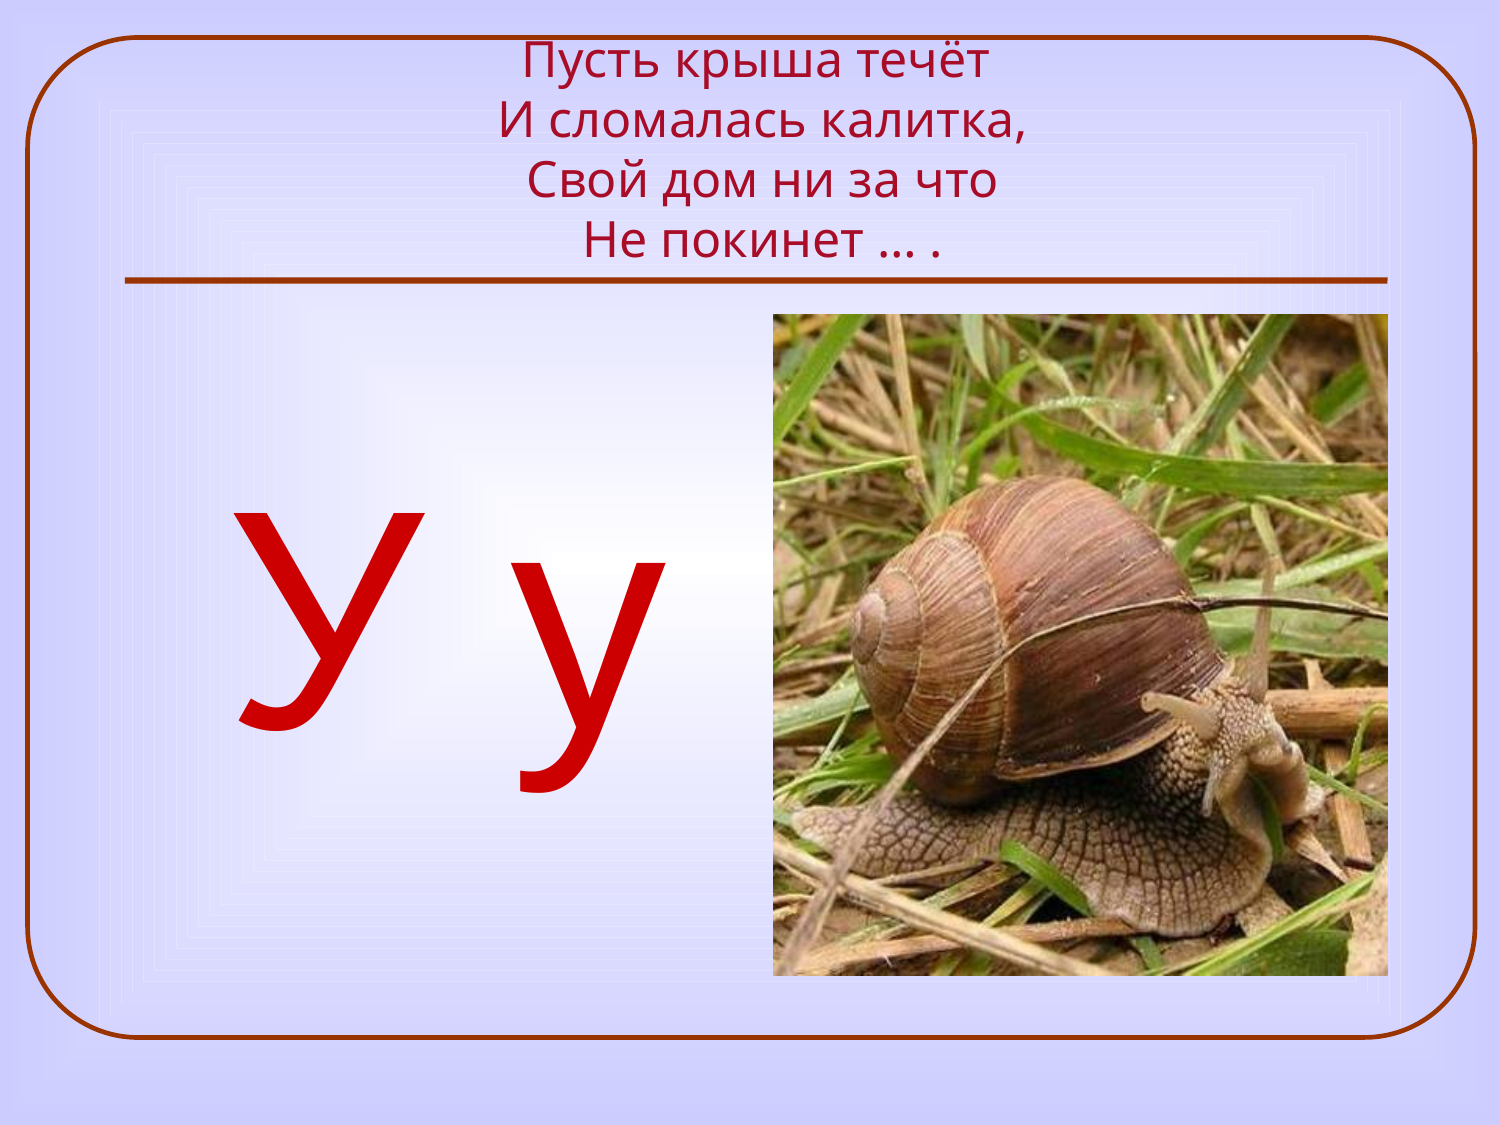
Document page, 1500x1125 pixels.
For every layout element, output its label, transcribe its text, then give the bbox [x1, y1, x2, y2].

title Пусть крыша течёт И сломалась калитка, Свой дом ни за что Не покинет … . [124, 87, 1388, 276]
list У у [123, 408, 739, 976]
picture [773, 314, 1388, 977]
